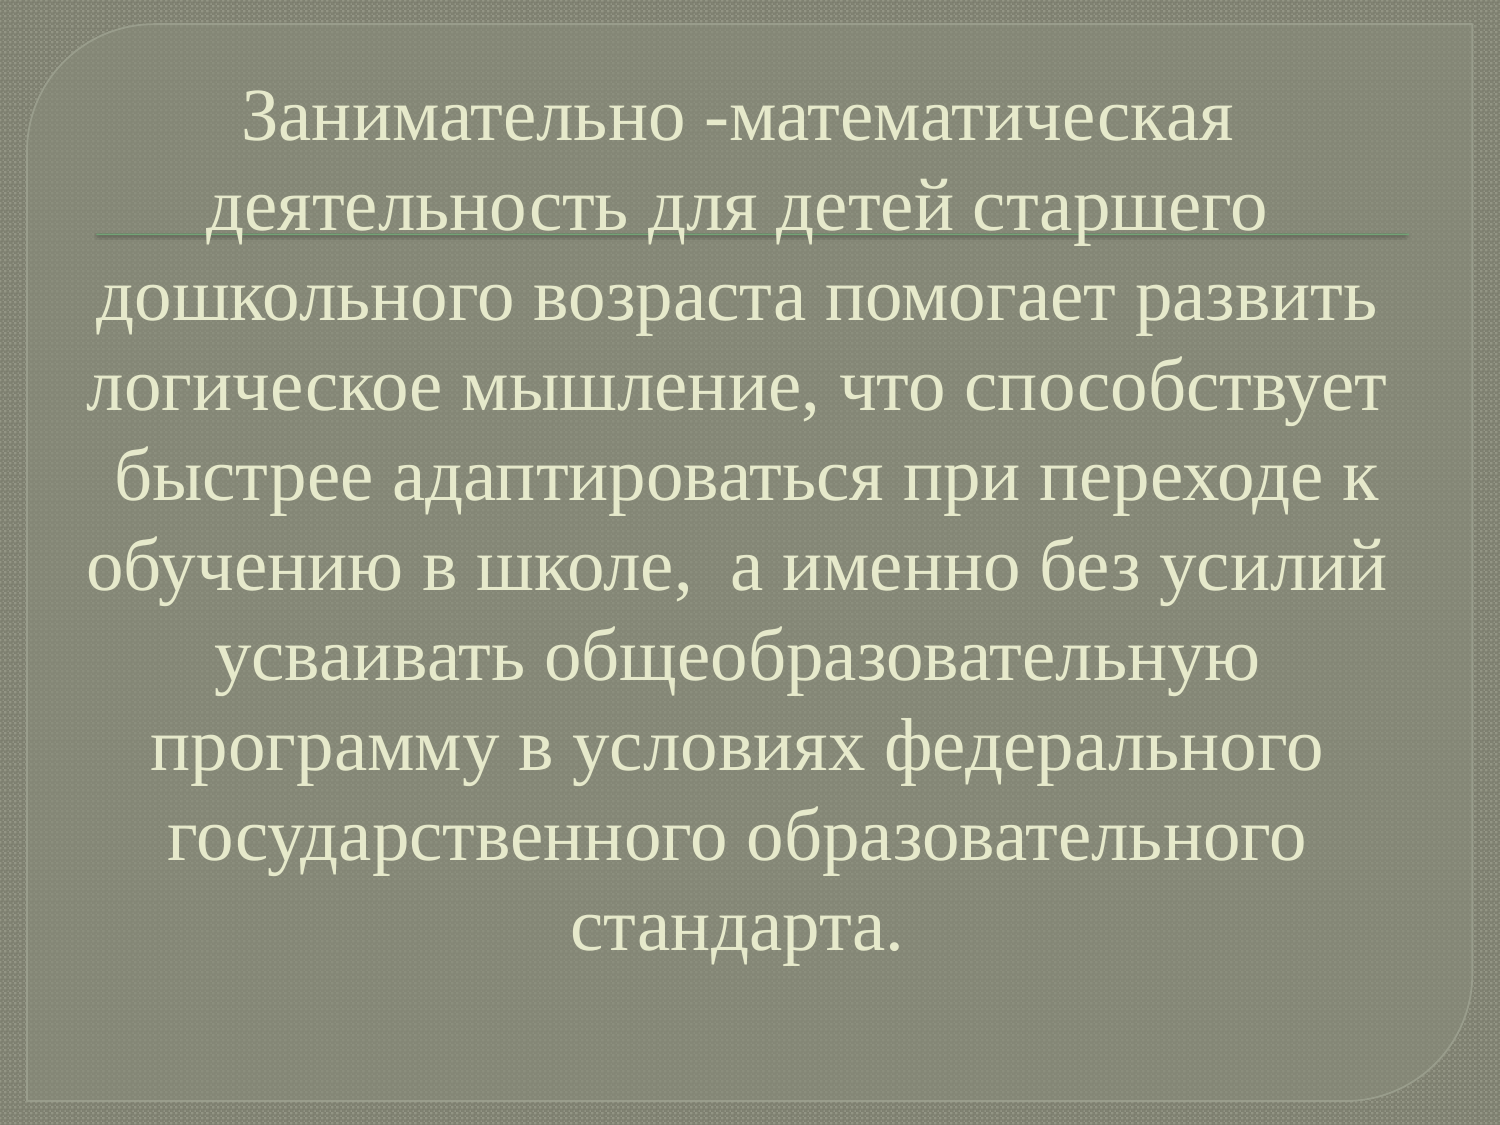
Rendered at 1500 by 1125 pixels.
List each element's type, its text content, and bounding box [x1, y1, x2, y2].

title Занимательно -математическая деятельность для детей старшего дошкольного возраста помогает развить логическое мышление, что способствует быстрее адаптироваться при переходе к обучению в школе, а именно без усилий усваивать общеобразовательную программу в условиях федерального государственного образовательного стандарта. [58, 117, 1409, 973]
